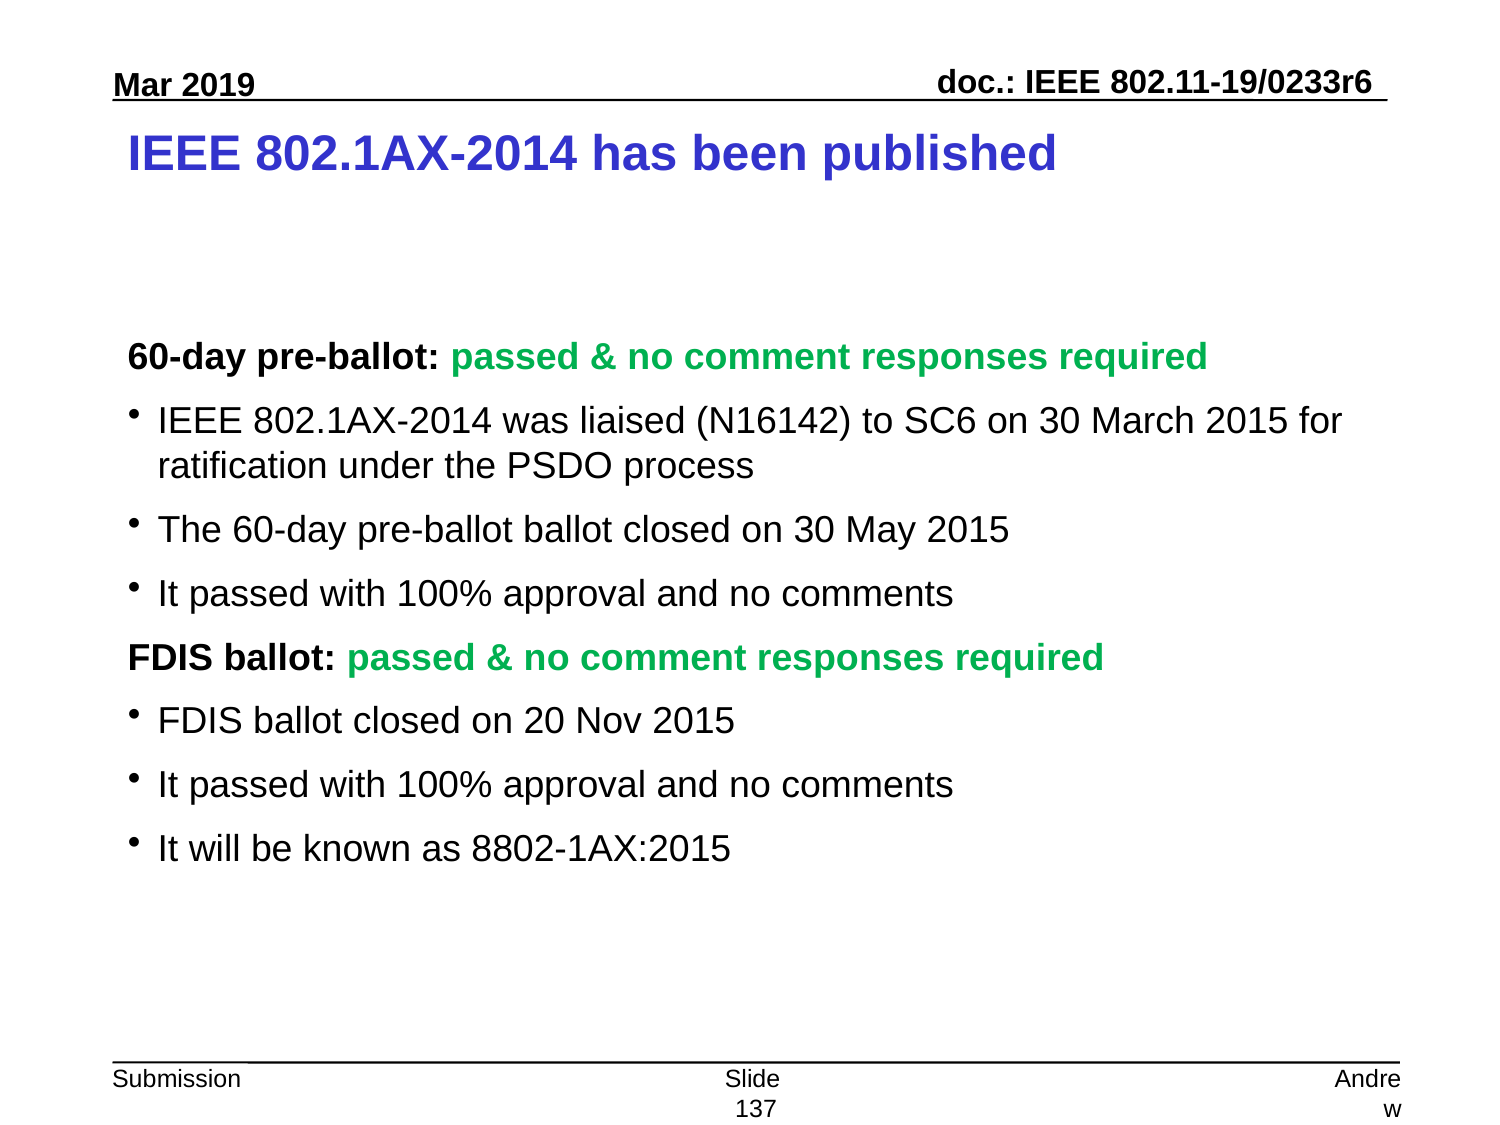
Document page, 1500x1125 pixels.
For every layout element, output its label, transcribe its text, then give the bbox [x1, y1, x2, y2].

slide_number Slide 137 [709, 1061, 803, 1093]
list 60-day pre-ballot: passed & no comment responses required IEEE 802.1AX-2014 was liaised (N16142) to SC6 on 30 March 2015 for ratification under the PSDO process The 60-day pre-ballot ballot closed on 30 May 2015 It passed with 100% approval and no comments FDIS ballot: passed & no comment responses required FDIS ballot closed on 20 Nov 2015 It passed with 100% approval and no comments It will be known as 8802-1AX:2015 [112, 324, 1388, 1000]
footer Andrew Myles, Cisco [1320, 1061, 1402, 1093]
title IEEE 802.1AX-2014 has been published [112, 112, 1388, 288]
